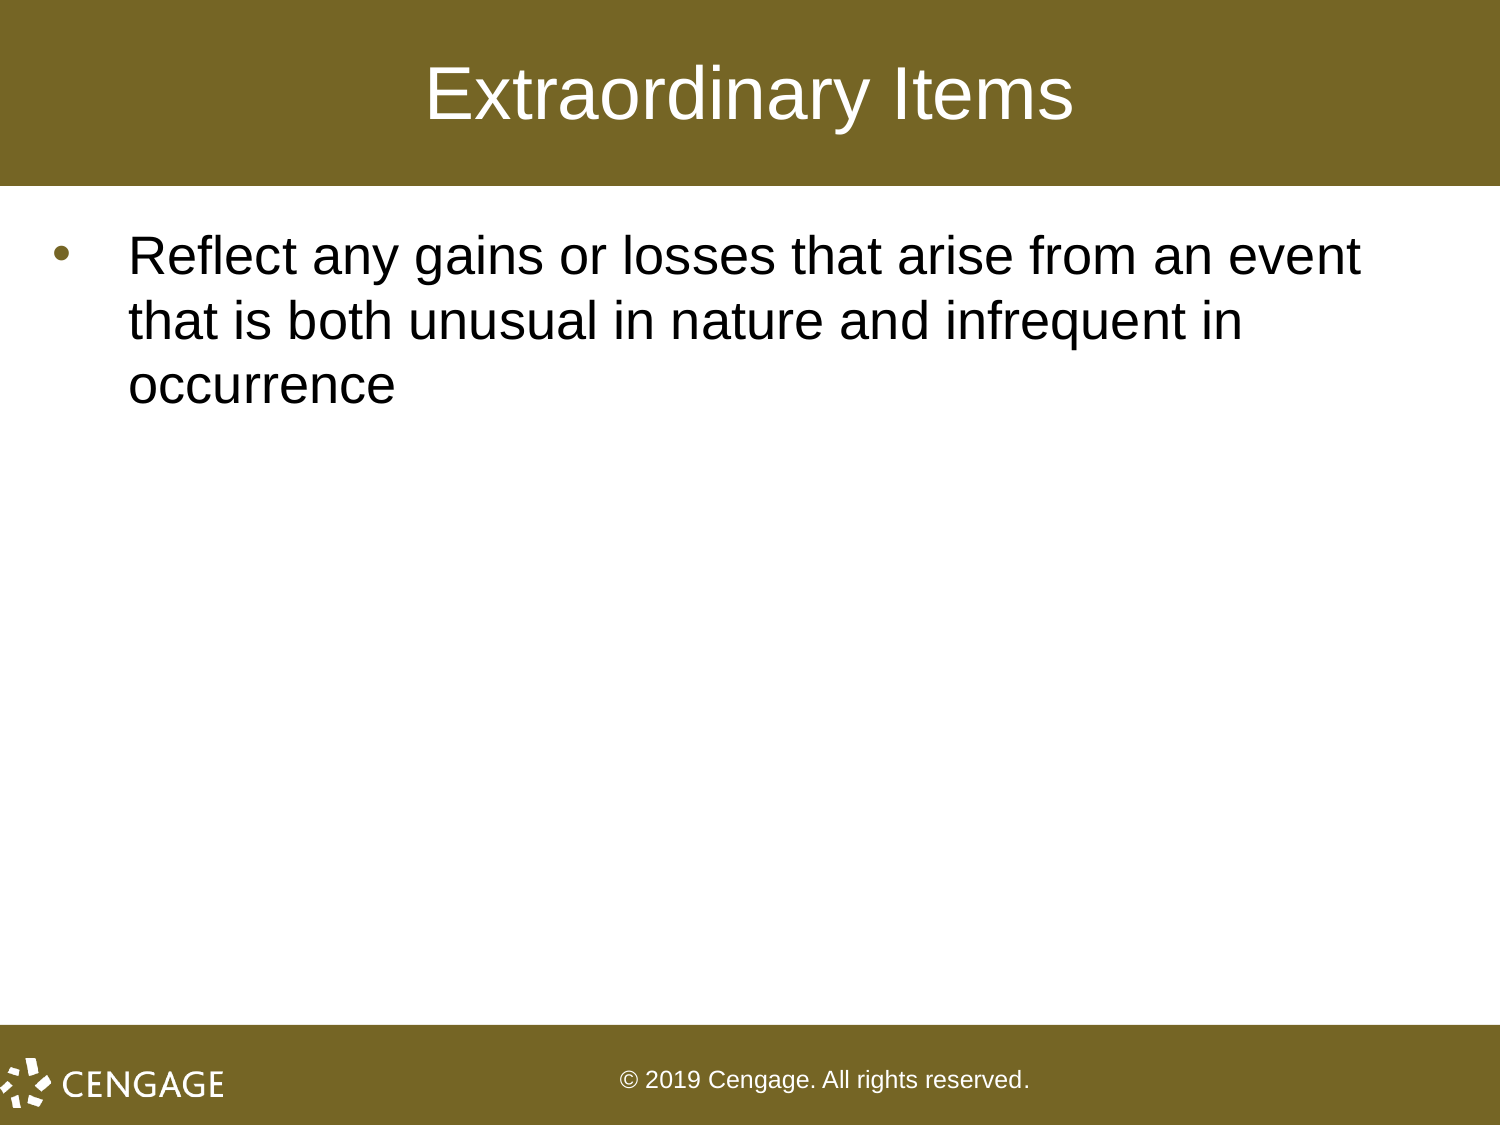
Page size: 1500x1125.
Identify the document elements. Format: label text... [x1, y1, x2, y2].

picture [0, 1058, 223, 1108]
title Extraordinary Items [7, 4, 1493, 175]
list Reflect any gains or losses that arise from an event that is both unusual in nature and infrequent in occurrence [37, 212, 1475, 966]
